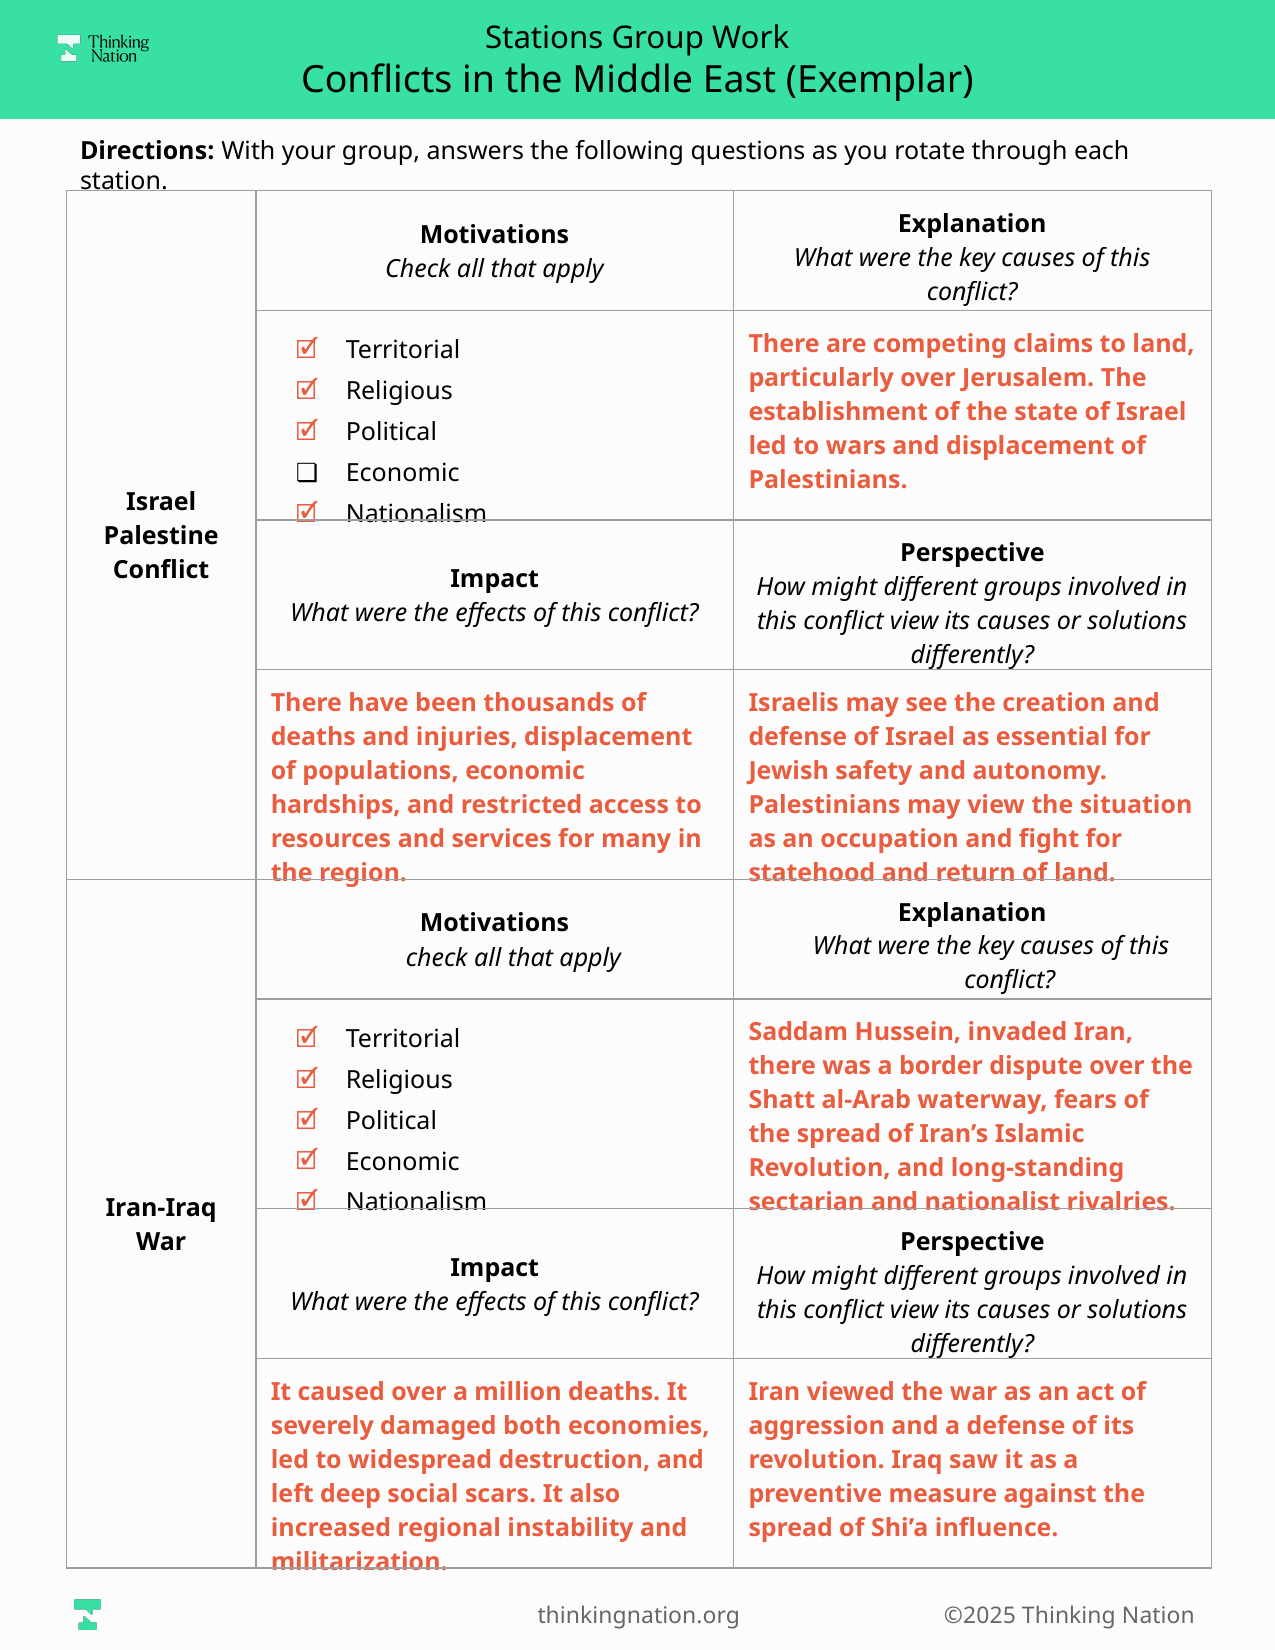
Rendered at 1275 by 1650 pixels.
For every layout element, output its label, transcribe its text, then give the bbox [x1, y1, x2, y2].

table_cell There have been thousands of deaths and injuries, displacement of populations, economic hardships, and restricted access to resources and services for many in the region. [257, 670, 733, 879]
table_header Explanation What were the key causes of this conflict? [734, 191, 1211, 310]
text_box ©2025 Thinking Nation [909, 1584, 1211, 1636]
table_header Motivations Check all that apply [257, 191, 733, 310]
table_cell There are competing claims to land, particularly over Jerusalem. The establishment of the state of Israel led to wars and displacement of Palestinians. [734, 311, 1211, 519]
table_cell Iran-Iraq War [67, 880, 255, 1567]
table_cell Territorial Religious Political Economic Nationalism [257, 311, 733, 519]
table_cell Perspective How might different groups involved in this conflict view its causes or solutions differently? [734, 521, 1211, 669]
table_cell Perspective How might different groups involved in this conflict view its causes or solutions differently? [734, 1209, 1211, 1358]
text_box Stations Group Work Conflicts in the Middle East (Exemplar) [0, 0, 1275, 119]
table_header Israel Palestine Conflict [67, 191, 255, 879]
picture [47, 26, 152, 71]
table_cell Impact What were the effects of this conflict? [257, 521, 733, 669]
table_cell Israelis may see the creation and defense of Israel as essential for Jewish safety and autonomy. Palestinians may view the situation as an occupation and fight for statehood and return of land. [734, 670, 1211, 879]
table_cell It caused over a million deaths. It severely damaged both economies, led to widespread destruction, and left deep social scars. It also increased regional instability and militarization. [257, 1359, 733, 1567]
table_cell Explanation What were the key causes of this conflict? [734, 880, 1211, 998]
text_box thinkingnation.org [488, 1584, 790, 1636]
table_cell Saddam Hussein, invaded Iran, there was a border dispute over the Shatt al-Arab waterway, fears of the spread of Iran’s Islamic Revolution, and long-standing sectarian and nationalist rivalries. [734, 1000, 1211, 1208]
picture [65, 1592, 109, 1636]
table_cell Impact What were the effects of this conflict? [257, 1209, 733, 1358]
table_cell Motivations check all that apply [257, 880, 733, 998]
text_box Directions: With your group, answers the following questions as you rotate through each station. [65, 120, 1210, 190]
table_cell Territorial Religious Political Economic Nationalism [257, 1000, 733, 1208]
table_cell Iran viewed the war as an act of aggression and a defense of its revolution. Iraq saw it as a preventive measure against the spread of Shi’a influence. [734, 1359, 1211, 1567]
